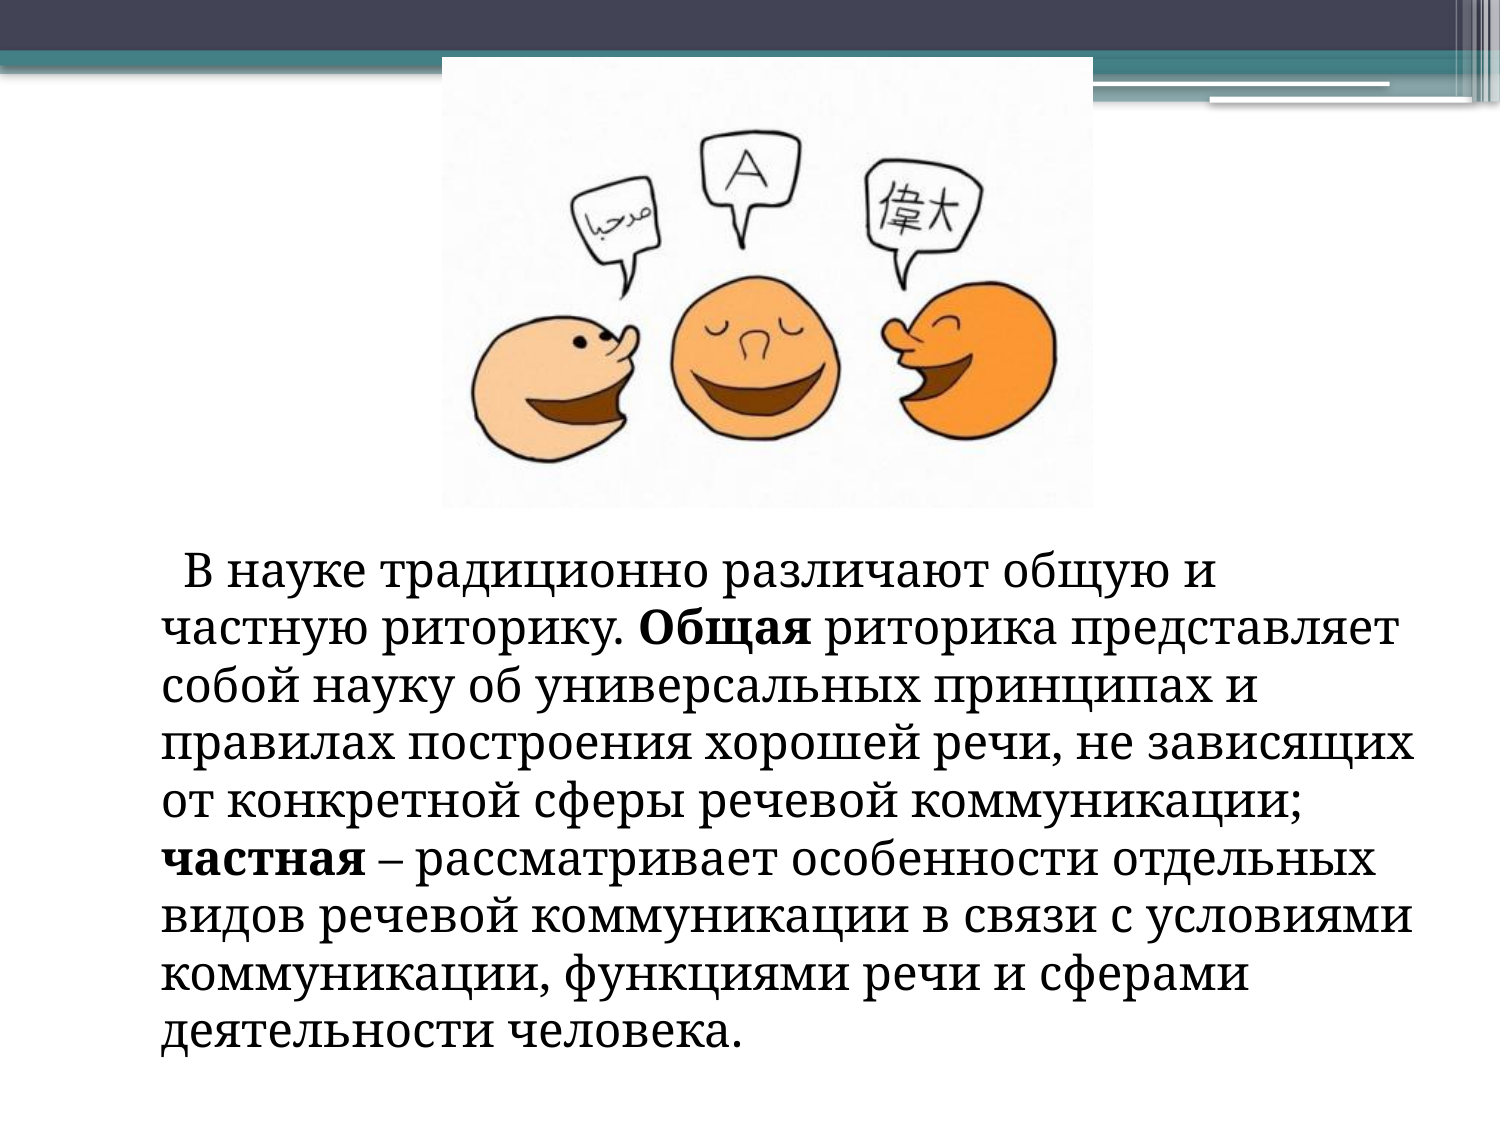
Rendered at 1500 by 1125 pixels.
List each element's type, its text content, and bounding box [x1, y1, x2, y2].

picture [442, 57, 1093, 509]
list В науке традиционно различают общую и частную риторику. Общая риторика представляет собой науку об универсальных принципах и правилах построения хорошей речи, не зависящих от конкретной сферы речевой коммуникации; частная – рассматривает особенности отдельных видов речевой коммуникации в связи с условиями коммуникации, функциями речи и сферами деятельности человека. [88, 531, 1439, 1125]
